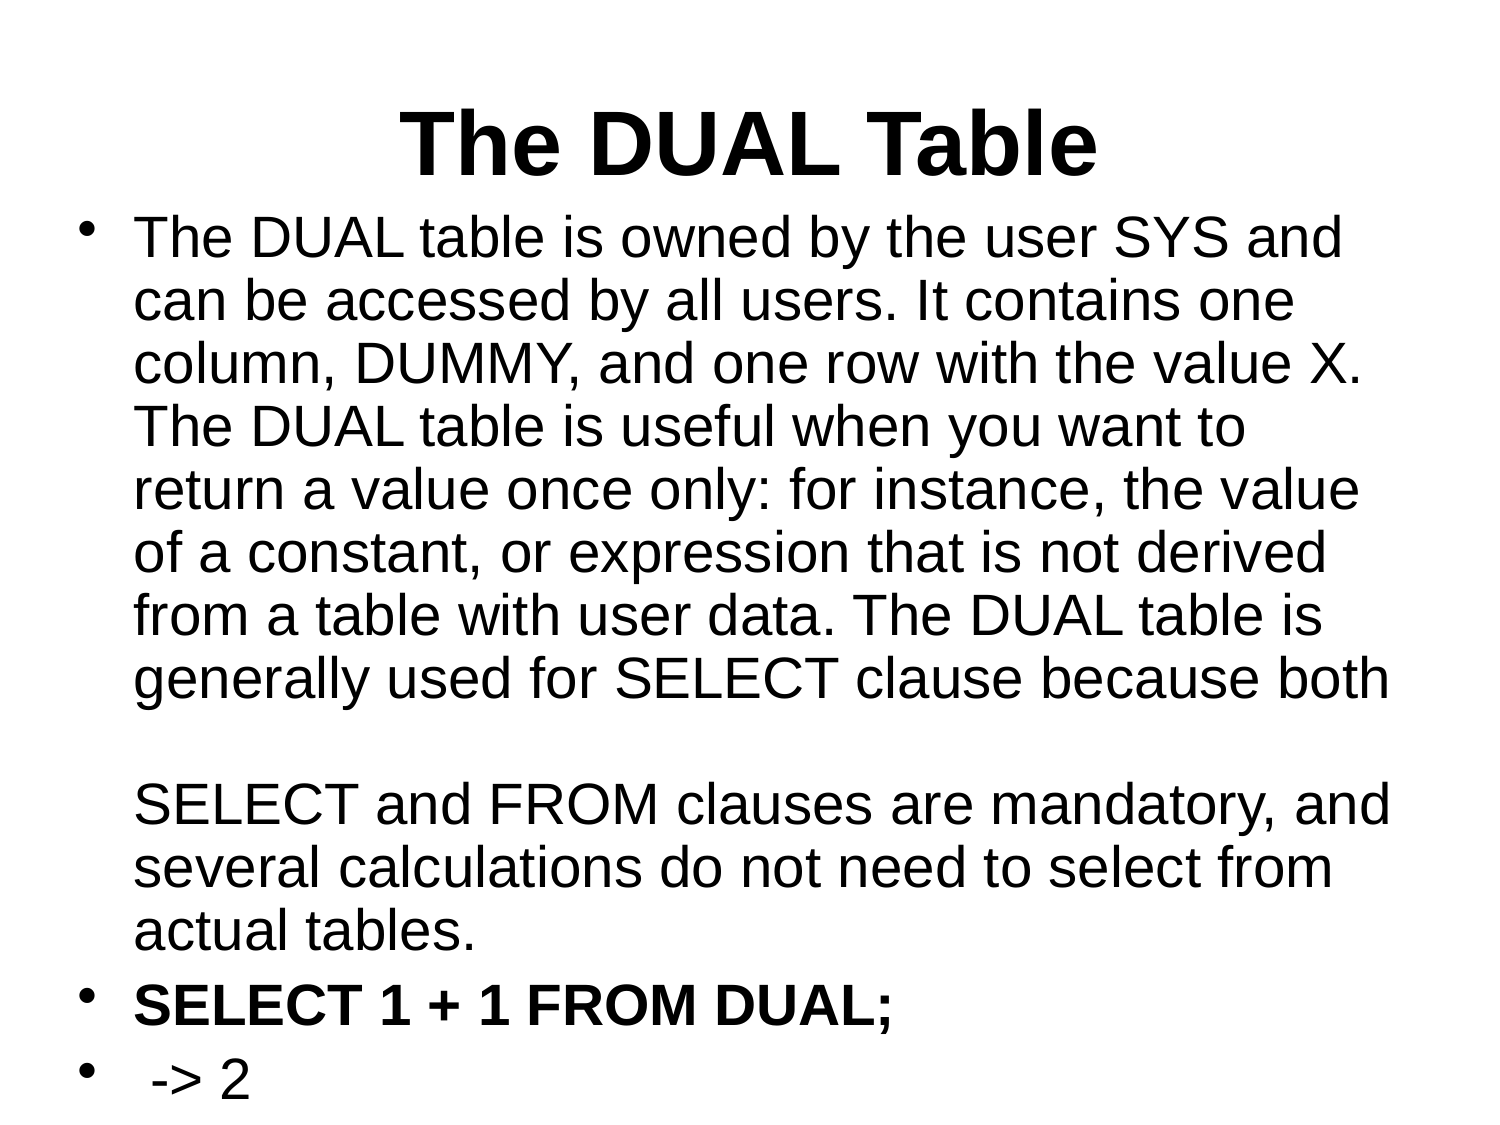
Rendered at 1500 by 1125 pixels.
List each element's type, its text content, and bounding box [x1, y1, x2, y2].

list The DUAL table is owned by the user SYS and can be accessed by all users. It contains one column, DUMMY, and one row with the value X. The DUAL table is useful when you want to return a value once only: for instance, the value of a constant, or expression that is not derived from a table with user data. The DUAL table is generally used for SELECT clause because both SELECT and FROM clauses are mandatory, and several calculations do not need to select from actual tables. SELECT 1 + 1 FROM DUAL; -> 2 [62, 199, 1413, 1013]
title The DUAL Table [74, 44, 1426, 233]
